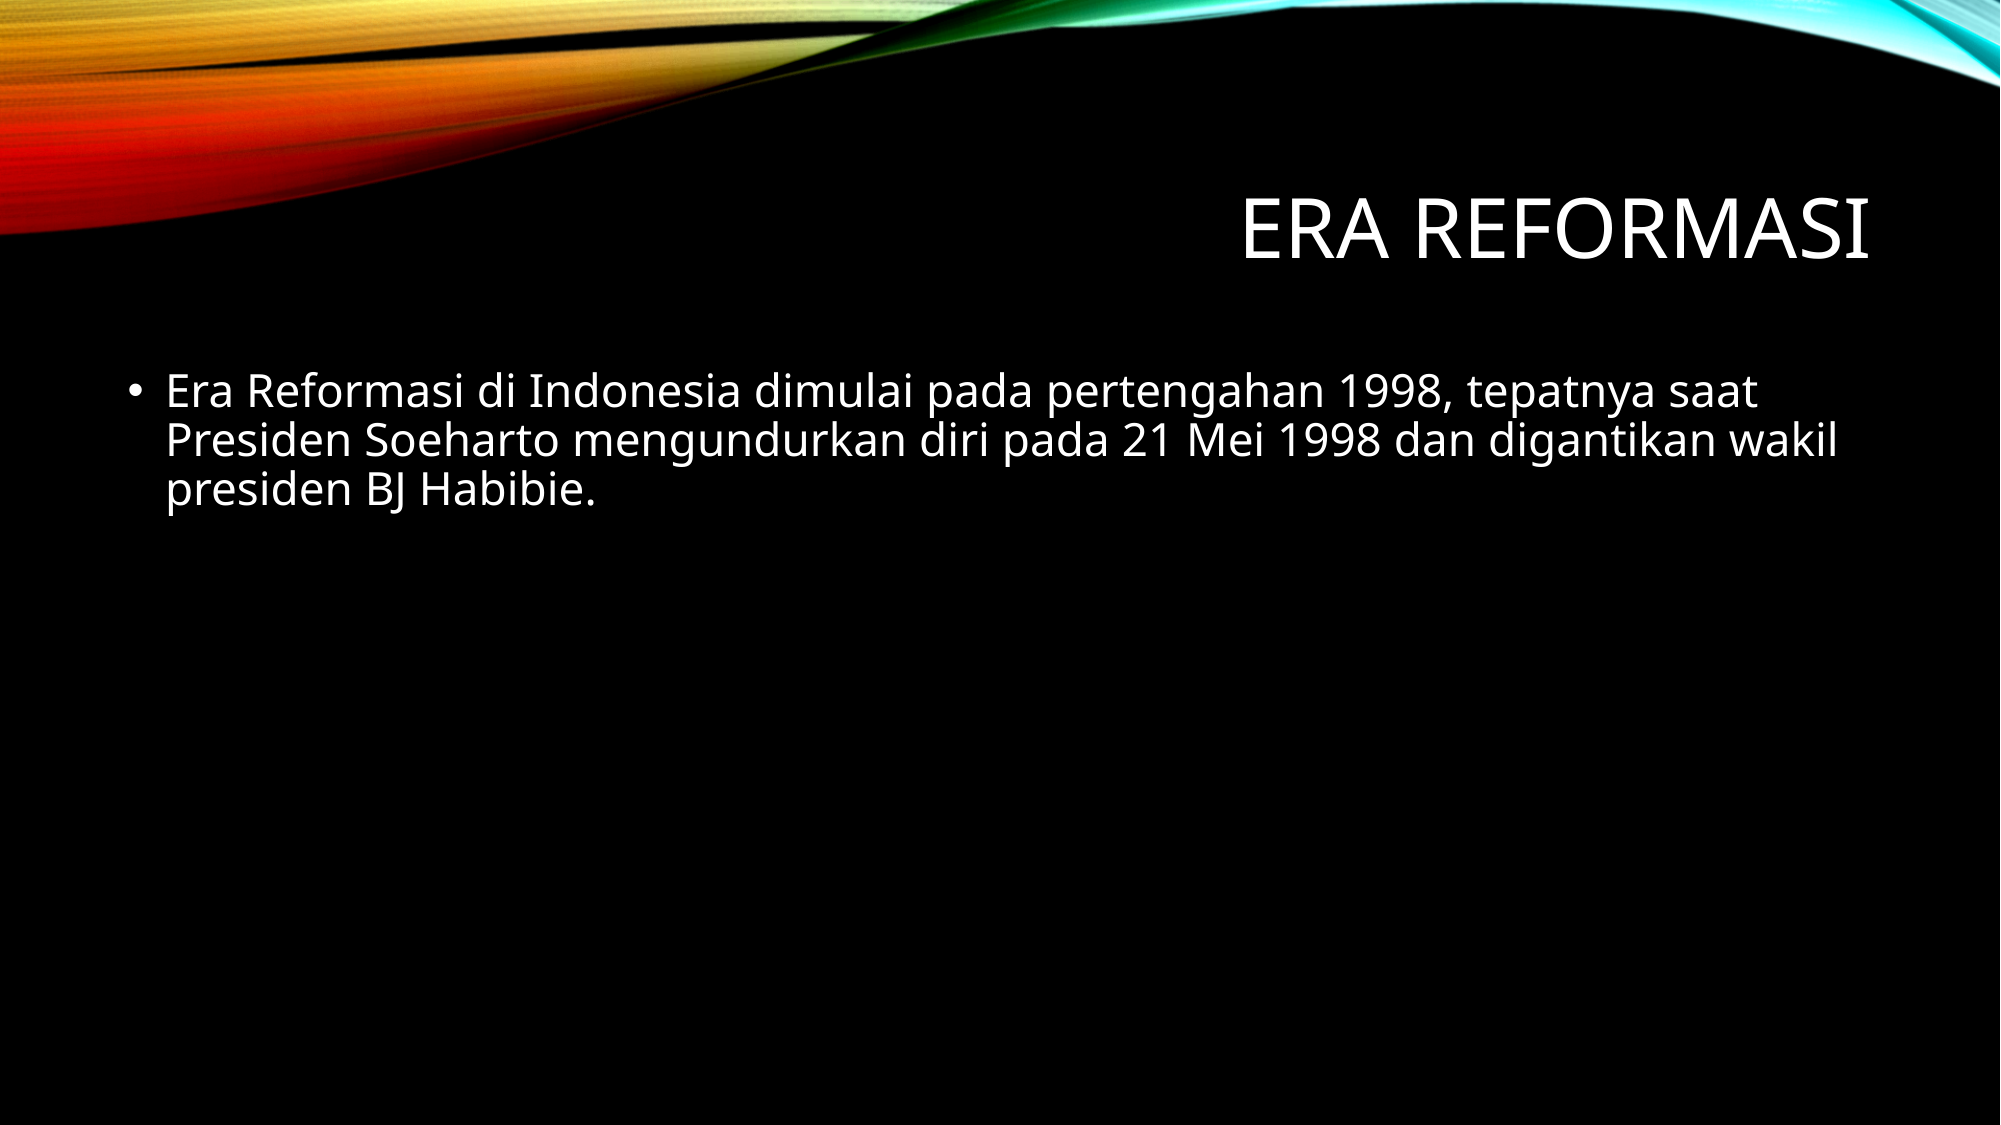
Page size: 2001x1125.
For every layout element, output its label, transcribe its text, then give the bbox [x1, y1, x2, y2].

list Era Reformasi di Indonesia dimulai pada pertengahan 1998, tepatnya saat Presiden Soeharto mengundurkan diri pada 21 Mei 1998 dan digantikan wakil presiden BJ Habibie. [112, 360, 1888, 1021]
title Era reformasi [474, 125, 1888, 338]
picture [0, 0, 2000, 237]
